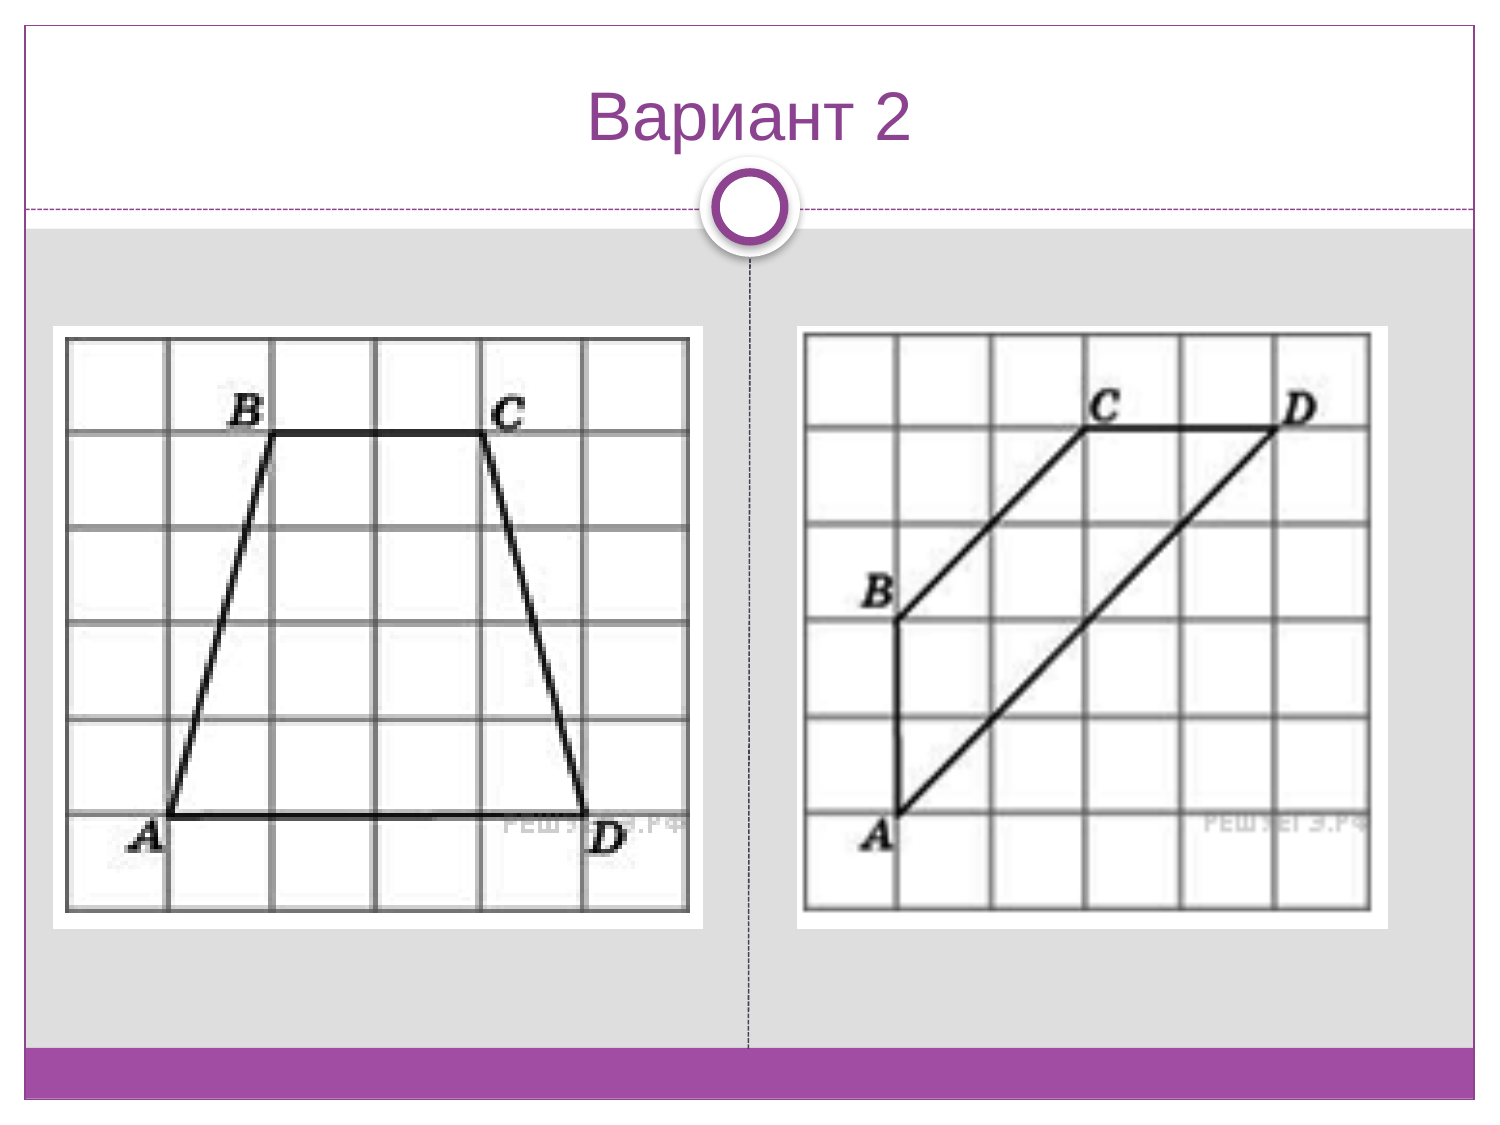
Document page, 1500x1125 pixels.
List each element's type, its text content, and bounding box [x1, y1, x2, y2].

title Вариант 2 [49, 37, 1450, 163]
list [52, 326, 703, 929]
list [796, 326, 1389, 929]
